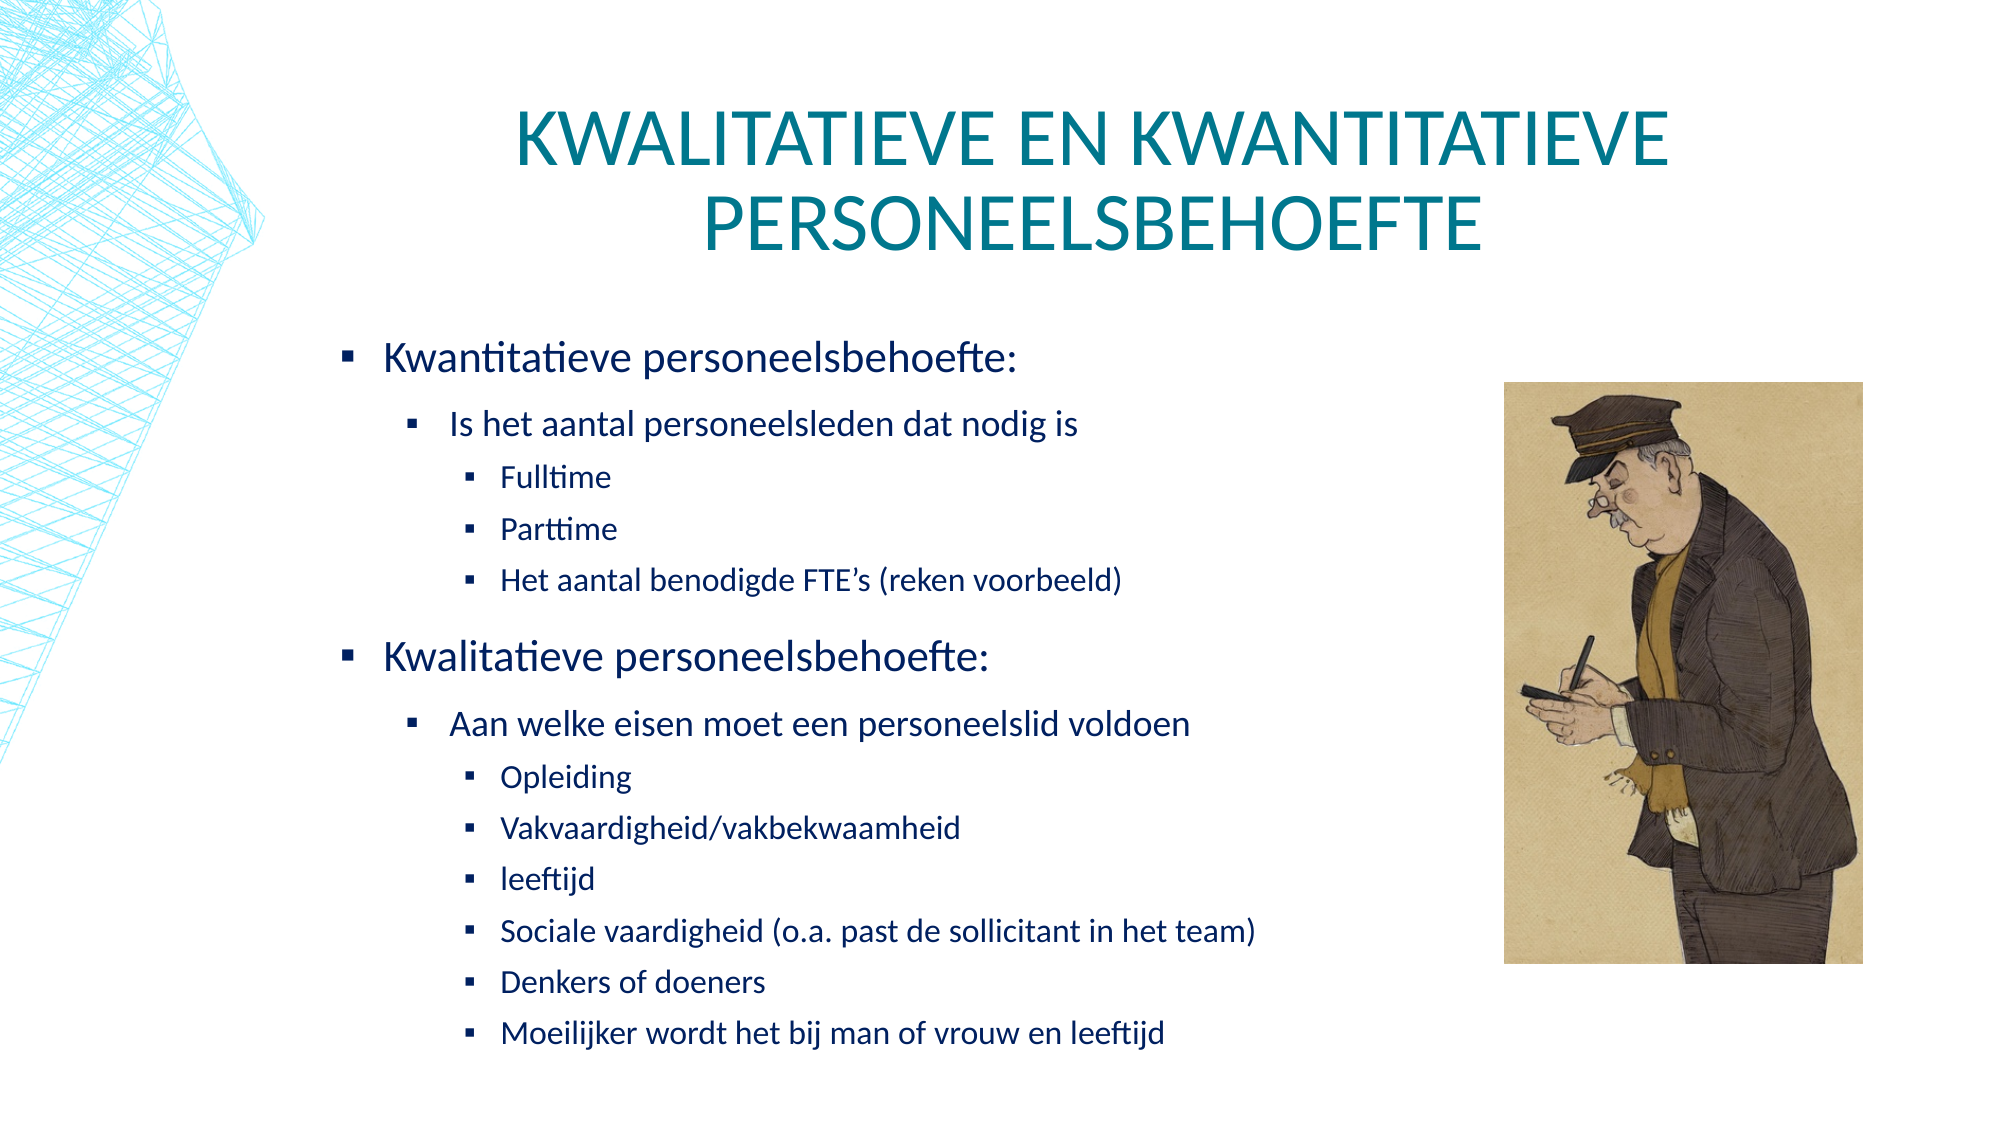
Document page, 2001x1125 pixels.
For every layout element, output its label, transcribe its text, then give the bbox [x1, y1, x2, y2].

title Kwalitatieve en kwantitatieve personeelsbehoefte [324, 62, 1863, 275]
list Kwantitatieve personeelsbehoefte: Is het aantal personeelsleden dat nodig is Fulltime Parttime Het aantal benodigde FTE’s (reken voorbeeld) Kwalitatieve personeelsbehoefte: Aan welke eisen moet een personeelslid voldoen Opleiding Vakvaardigheid/vakbekwaamheid leeftijd Sociale vaardigheid (o.a. past de sollicitant in het team) Denkers of doeners Moeilijker wordt het bij man of vrouw en leeftijd [324, 326, 1863, 1062]
picture [0, 0, 2001, 1125]
